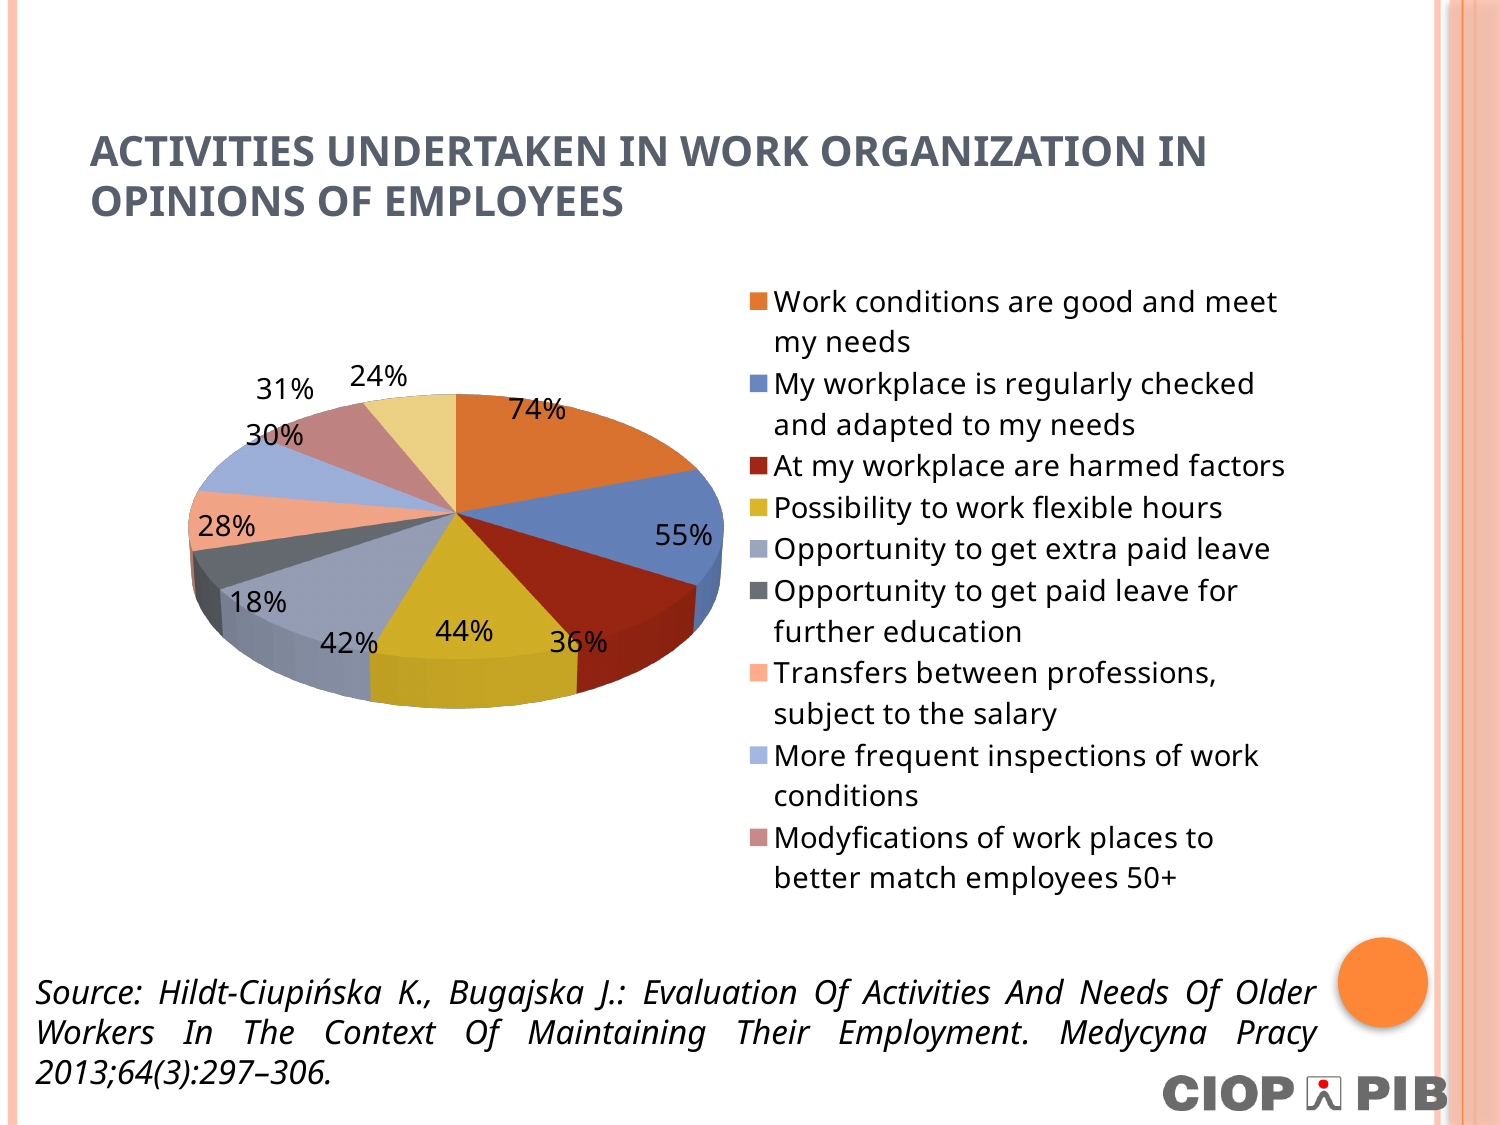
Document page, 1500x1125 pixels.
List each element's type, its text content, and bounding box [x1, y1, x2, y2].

title Activities undertaken in work organization in opinions of employees [75, 45, 1300, 233]
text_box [1162, 1075, 1447, 1112]
chart [74, 261, 1306, 918]
text_box Source: Hildt-Ciupińska K., Bugajska J.: Evaluation Of Activities And Needs Of Older Workers In The Context Of Maintaining Their Employment. Medycyna Pracy 2013;64(3):297–306. [20, 964, 1332, 1099]
